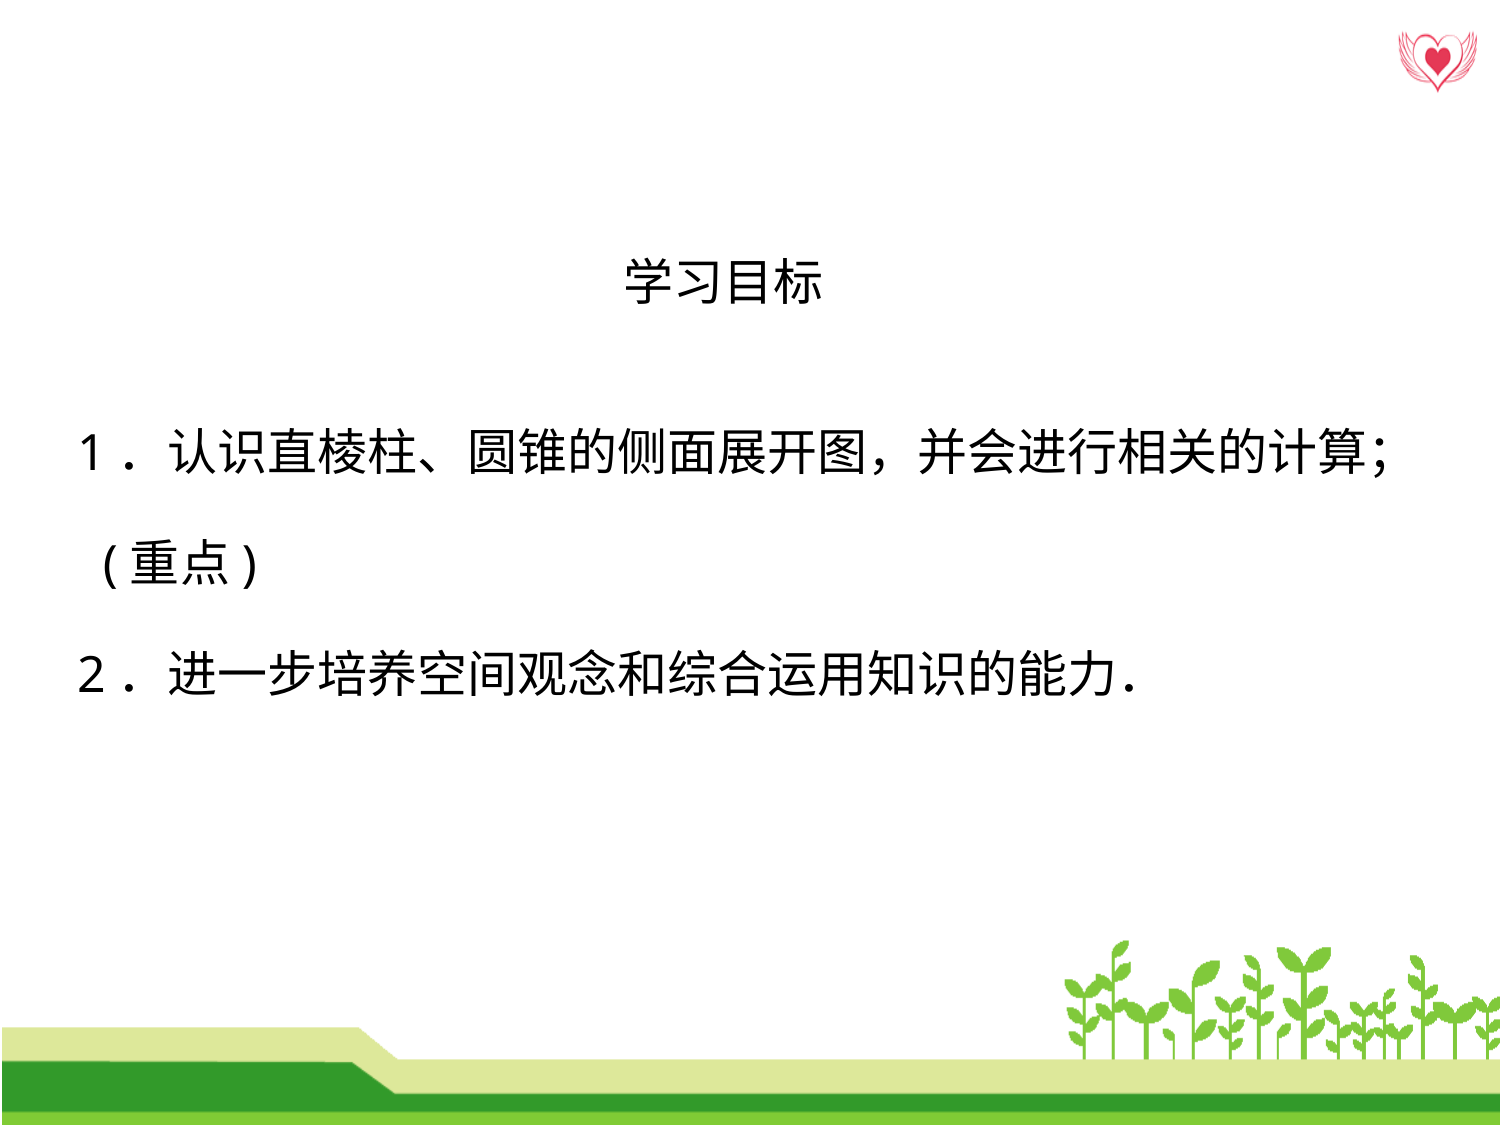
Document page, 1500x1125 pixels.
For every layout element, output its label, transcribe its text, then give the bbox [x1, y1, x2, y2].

text_box 学习目标 [608, 243, 892, 319]
text_box 1．认识直棱柱、圆锥的侧面展开图，并会进行相关的计算； (重点) 2．进一步培养空间观念和综合运用知识的能力． [29, 377, 1453, 710]
picture [0, 0, 1500, 1125]
